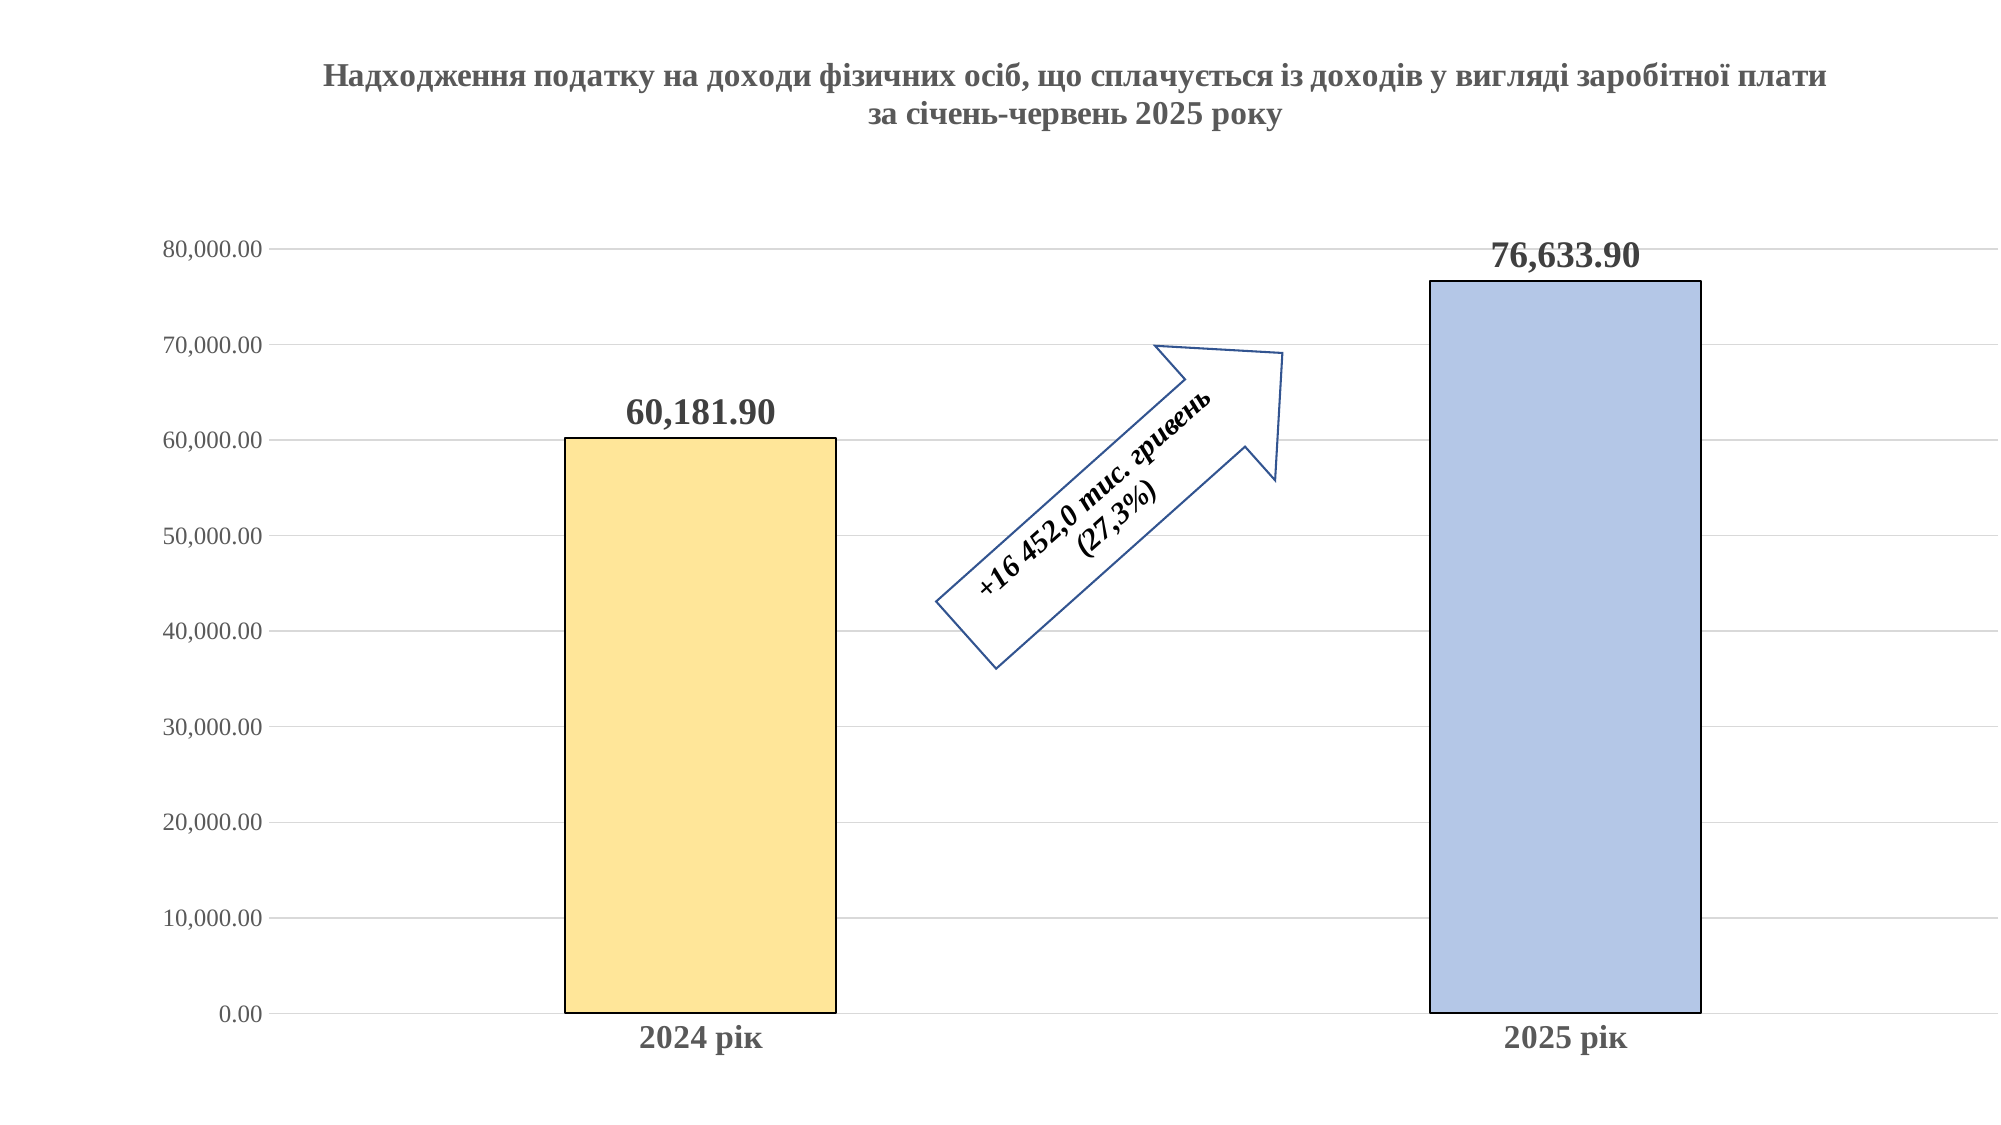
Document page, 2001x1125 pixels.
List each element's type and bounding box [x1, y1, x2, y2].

chart [46, 0, 2000, 1125]
